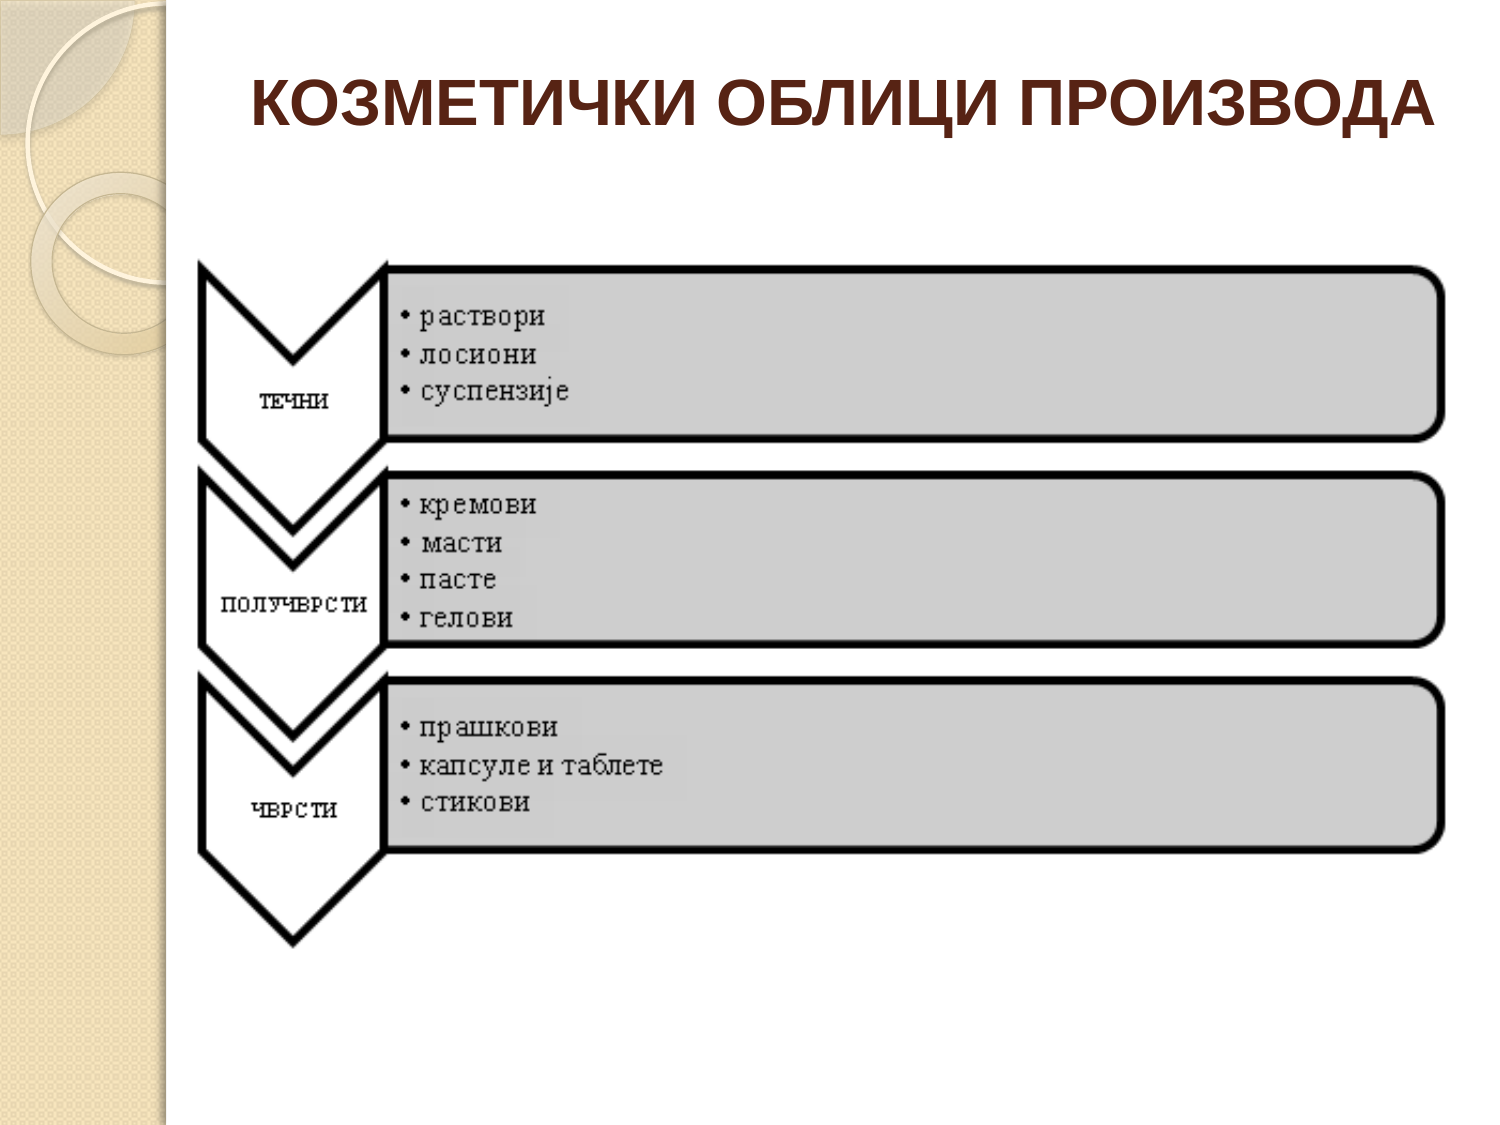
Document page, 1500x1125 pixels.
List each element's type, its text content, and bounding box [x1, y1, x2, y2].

title КОЗМЕТИЧКИ ОБЛИЦИ ПРОИЗВОДА [235, 45, 1466, 233]
picture [194, 255, 1450, 953]
